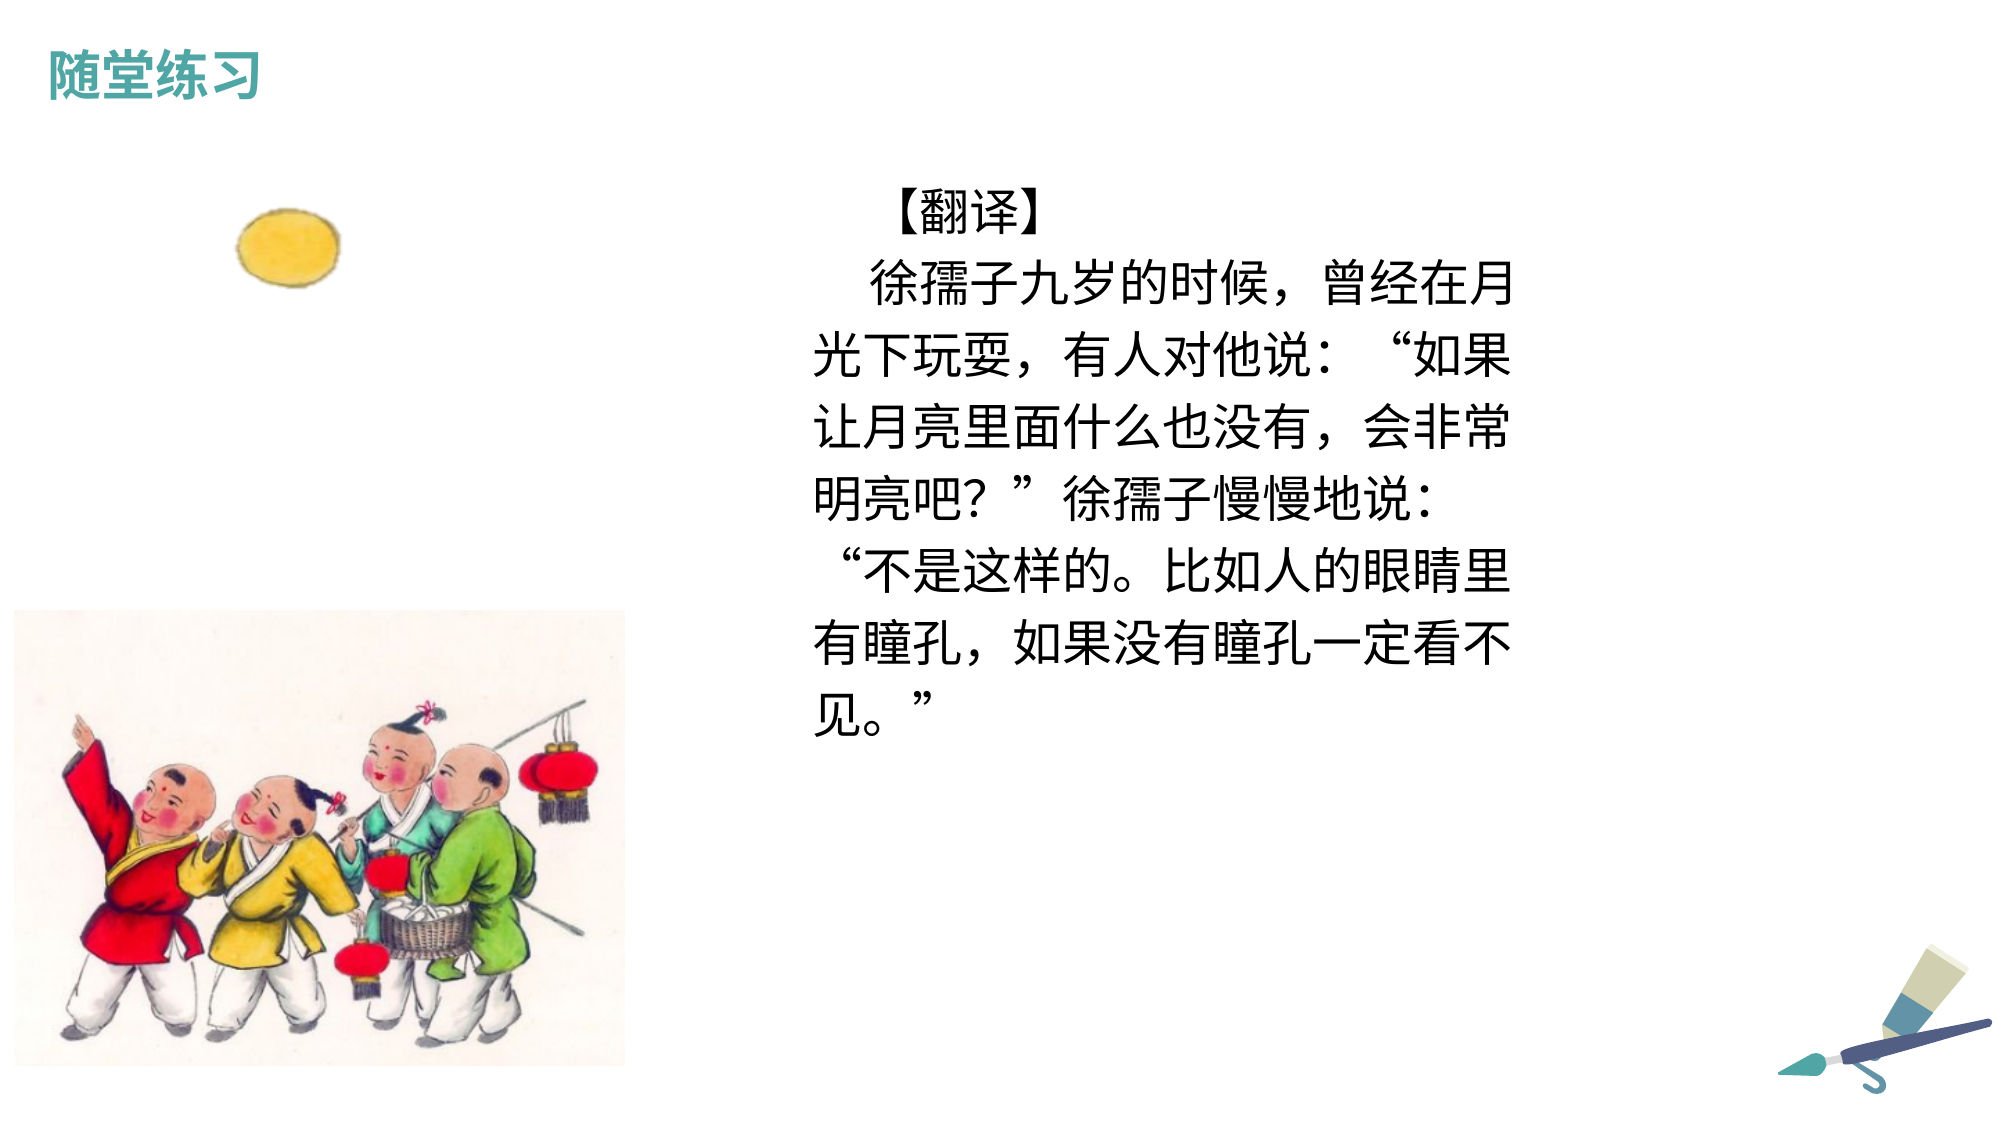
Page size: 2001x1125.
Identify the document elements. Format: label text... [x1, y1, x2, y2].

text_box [1811, 945, 1974, 1125]
text_box 【翻译】 徐孺子九岁的时候，曾经在月光下玩耍，有人对他说：“如果让月亮里面什么也没有，会非常明亮吧？”徐孺子慢慢地说：“不是这样的。比如人的眼睛里有瞳孔，如果没有瞳孔一定看不见。” [812, 165, 1557, 759]
text_box 随堂练习 [32, 33, 347, 114]
picture [165, 196, 437, 331]
picture [14, 610, 625, 1066]
